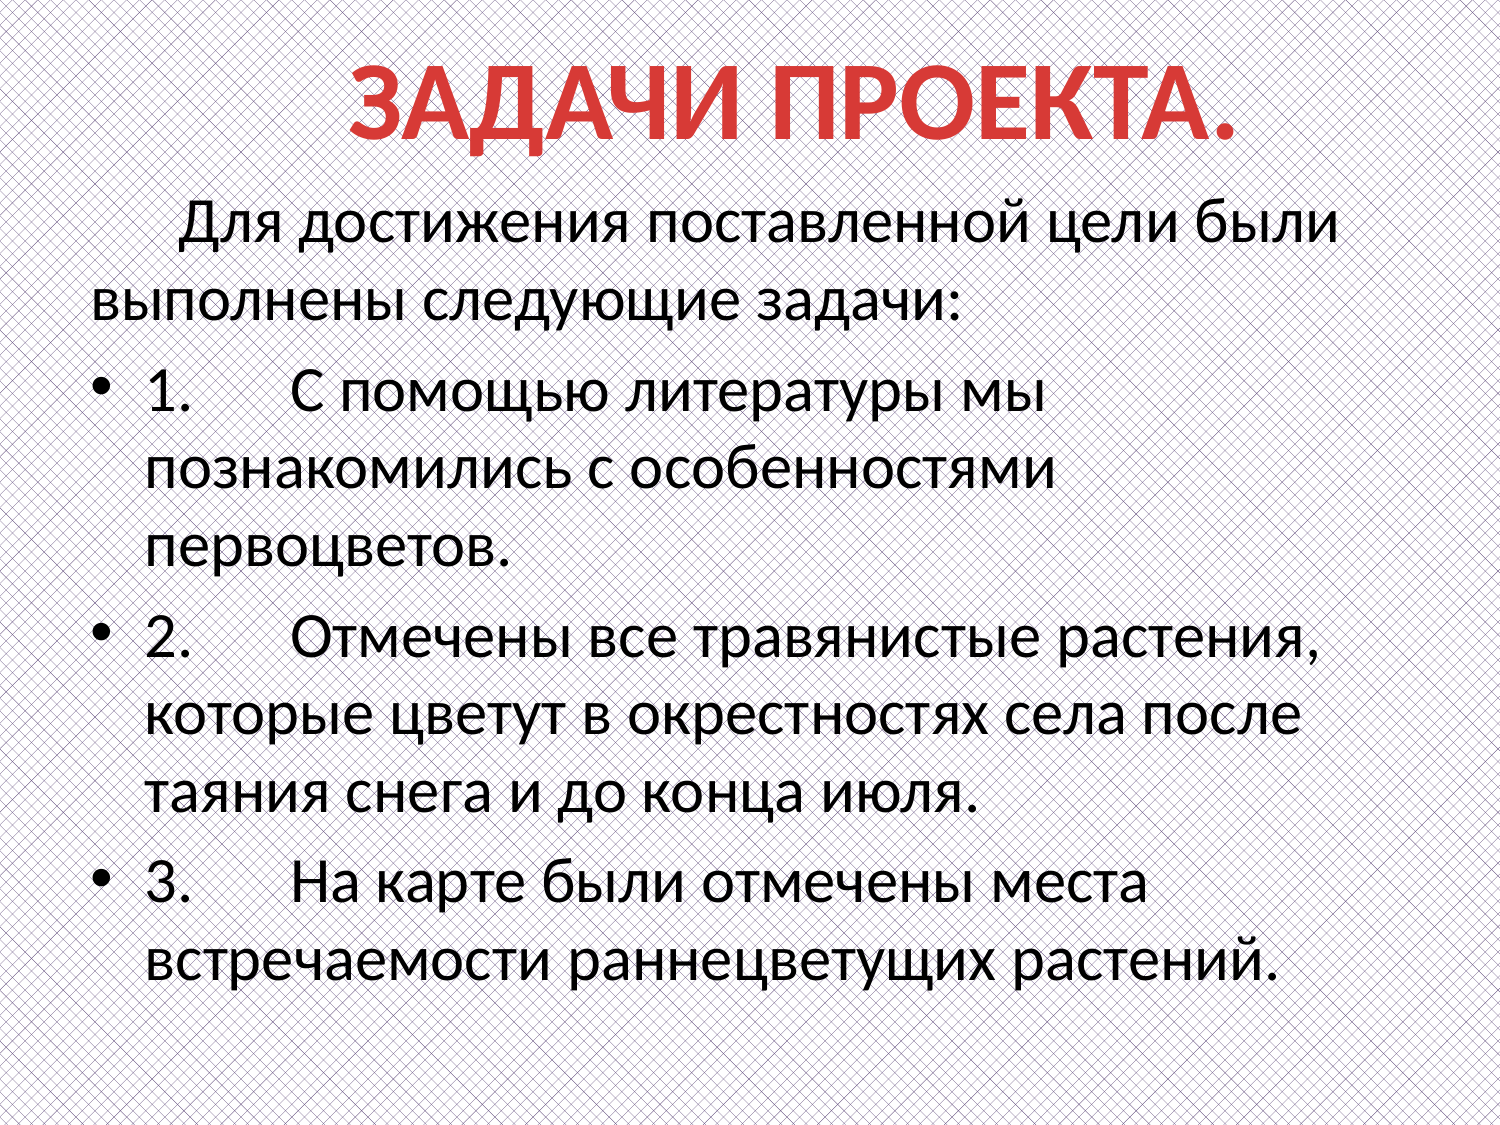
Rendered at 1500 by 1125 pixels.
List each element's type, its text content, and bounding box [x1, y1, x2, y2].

text_box ЗАДАЧИ ПРОЕКТА. [284, 19, 1306, 170]
list Для достижения поставленной цели были выполнены следующие задачи: 1. С помощью литературы мы познакомились с особенностями первоцветов. 2. Отмечены все травянистые растения, которые цветут в окрестностях села после таяния снега и до конца июля. 3. На карте были отмечены места встречаемости раннецветущих растений. [75, 170, 1425, 1005]
